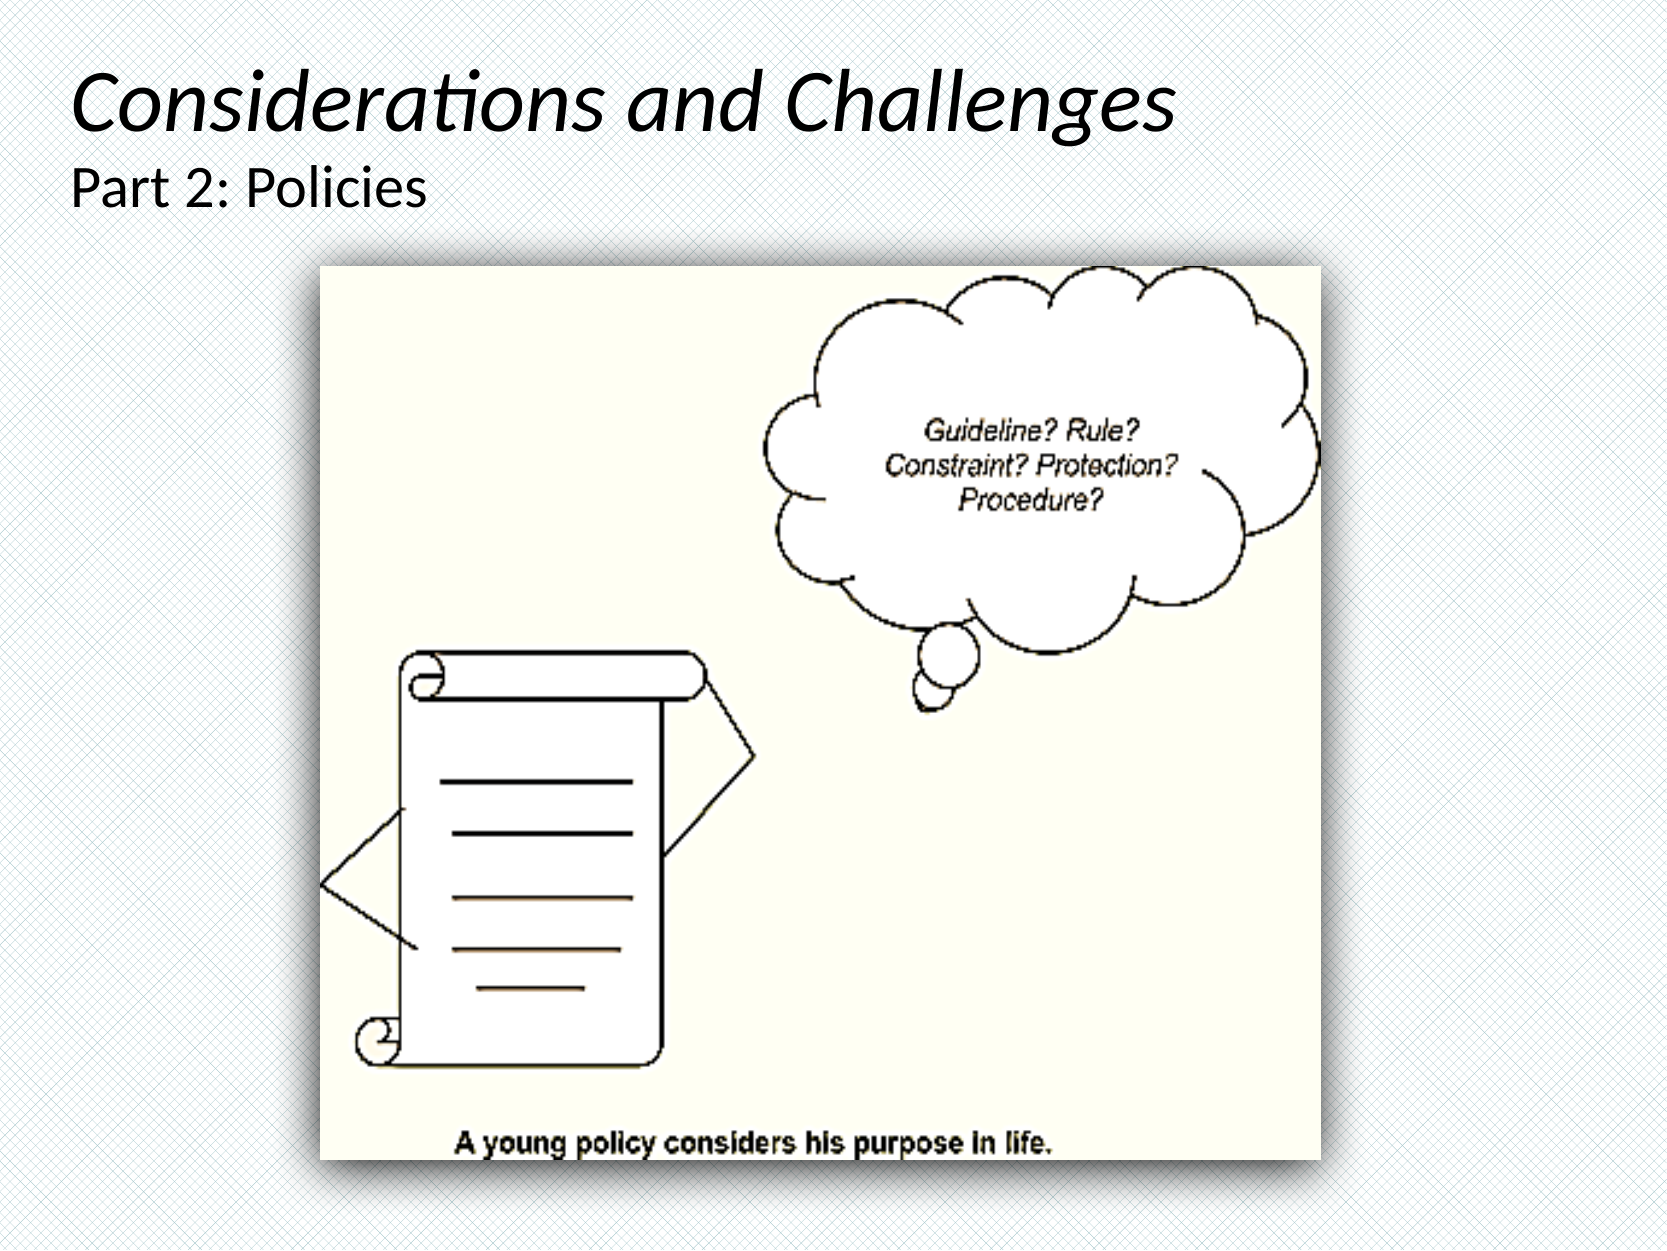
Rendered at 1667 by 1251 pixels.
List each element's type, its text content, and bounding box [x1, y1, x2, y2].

title Considerations and Challenges Part 2: Policies [70, 50, 1660, 251]
picture [320, 265, 1322, 1161]
